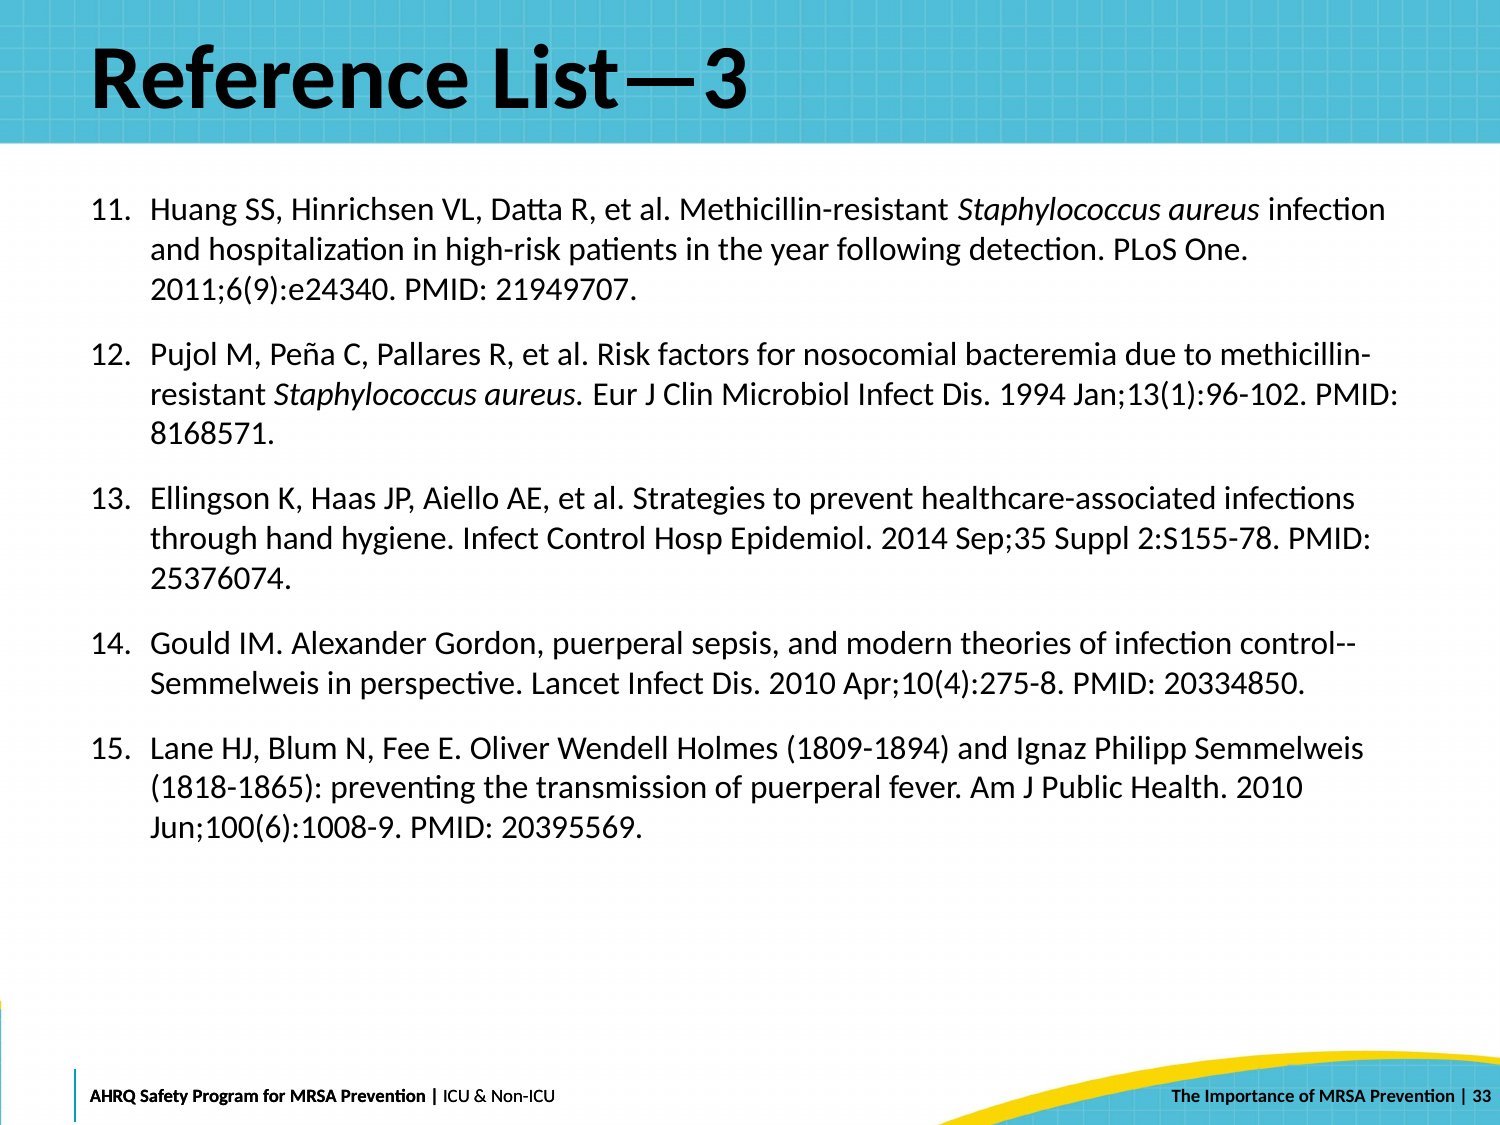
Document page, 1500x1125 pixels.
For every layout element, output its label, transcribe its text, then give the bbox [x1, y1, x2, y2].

picture [0, 0, 1500, 1125]
title Reference List—3 [75, 0, 1425, 150]
list Huang SS, Hinrichsen VL, Datta R, et al. Methicillin-resistant Staphylococcus aureus infection and hospitalization in high-risk patients in the year following detection. PLoS One. 2011;6(9):e24340. PMID: 21949707. Pujol M, Peña C, Pallares R, et al. Risk factors for nosocomial bacteremia due to methicillin-resistant Staphylococcus aureus. Eur J Clin Microbiol Infect Dis. 1994 Jan;13(1):96-102. PMID: 8168571. Ellingson K, Haas JP, Aiello AE, et al. Strategies to prevent healthcare-associated infections through hand hygiene. Infect Control Hosp Epidemiol. 2014 Sep;35 Suppl 2:S155-78. PMID: 25376074. Gould IM. Alexander Gordon, puerperal sepsis, and modern theories of infection control--Semmelweis in perspective. Lancet Infect Dis. 2010 Apr;10(4):275-8. PMID: 20334850. Lane HJ, Blum N, Fee E. Oliver Wendell Holmes (1809-1894) and Ignaz Philipp Semmelweis (1818-1865): preventing the transmission of puerperal fever. Am J Public Health. 2010 Jun;100(6):1008-9. PMID: 20395569. [75, 179, 1425, 1035]
slide_number | 33 [1455, 1065, 1500, 1125]
